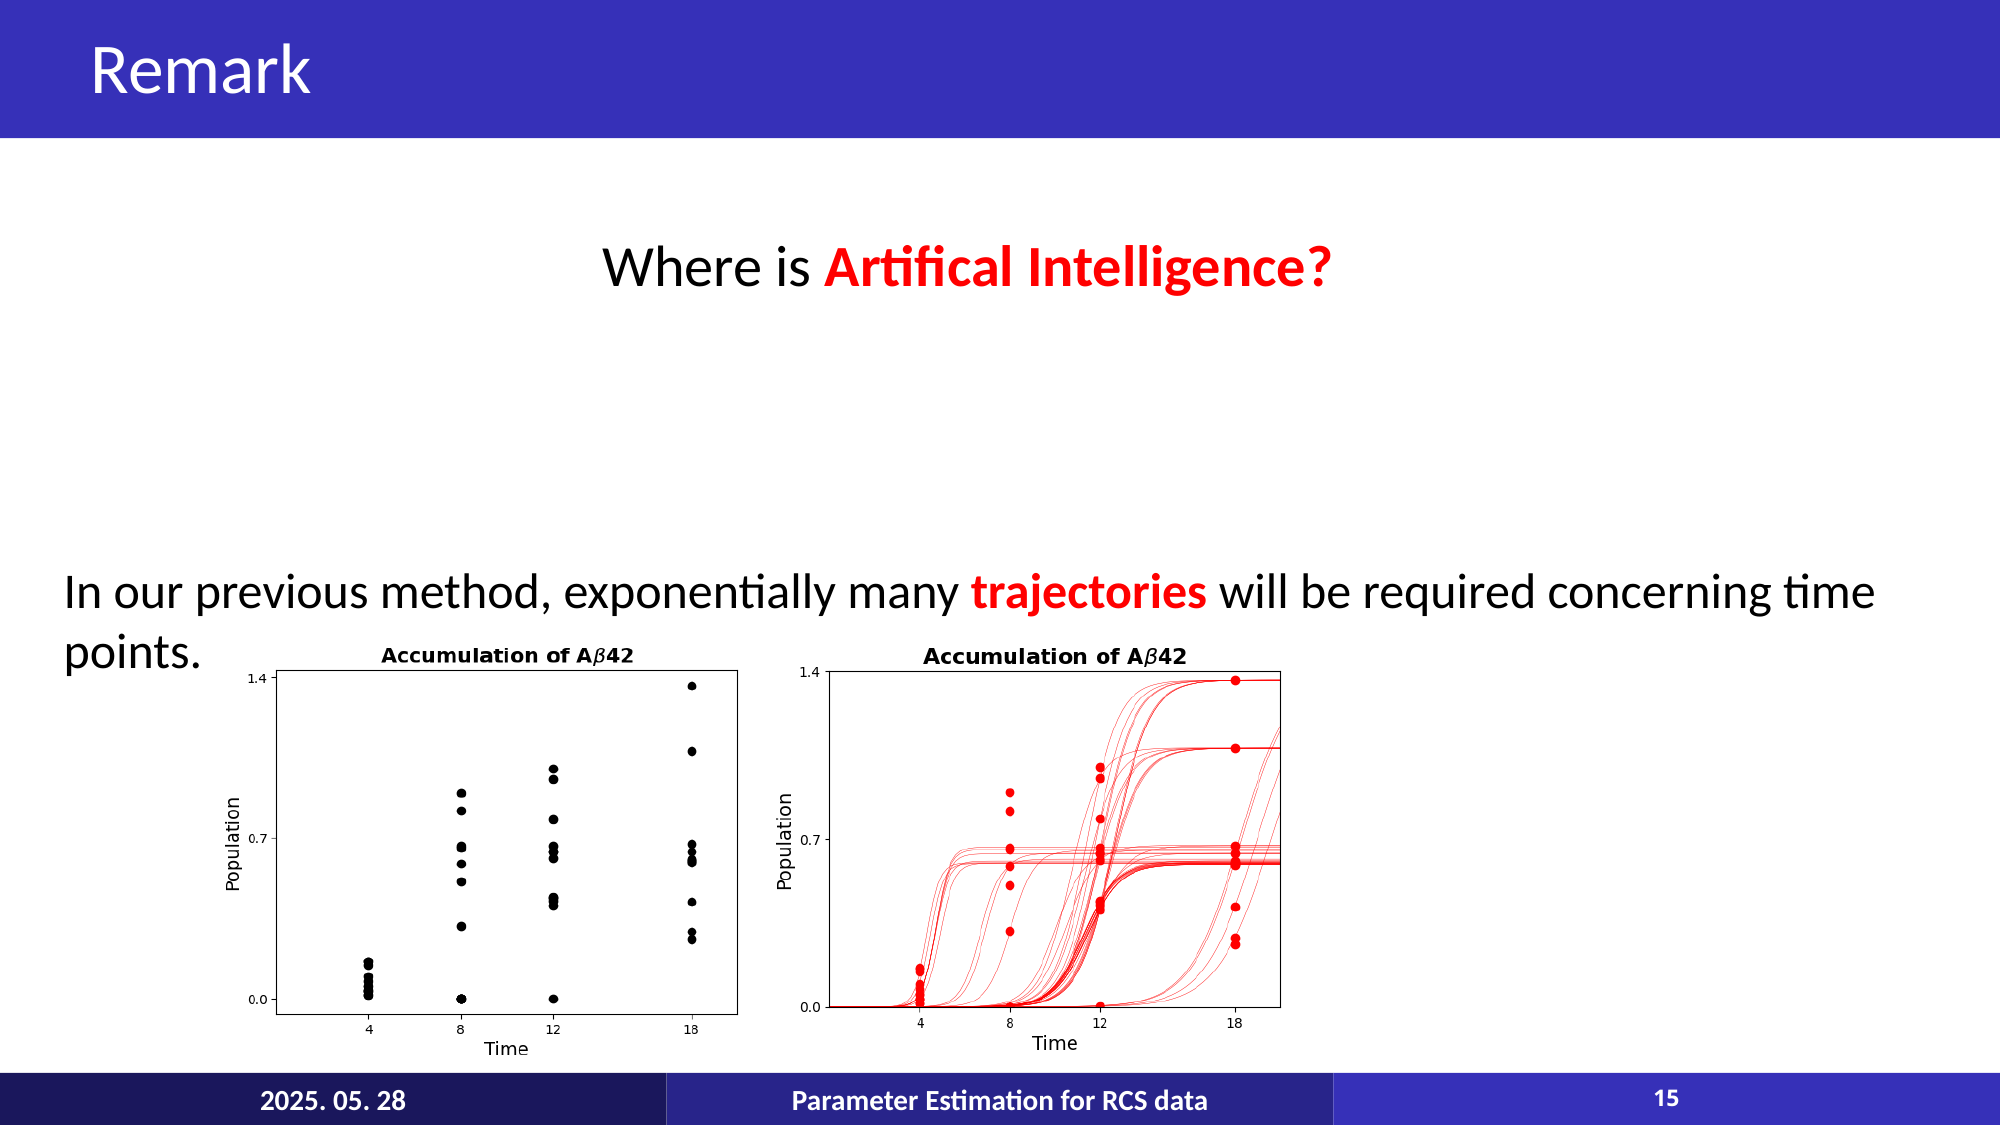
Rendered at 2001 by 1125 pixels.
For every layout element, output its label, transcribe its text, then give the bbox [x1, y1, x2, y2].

text_box Where is Artifical Intelligence? [587, 220, 1597, 306]
picture [214, 636, 746, 1068]
title Remark [75, 24, 1974, 117]
picture [765, 636, 1289, 1063]
text_box In our previous method, exponentially many trajectories will be required concerning time points. [48, 551, 2000, 686]
